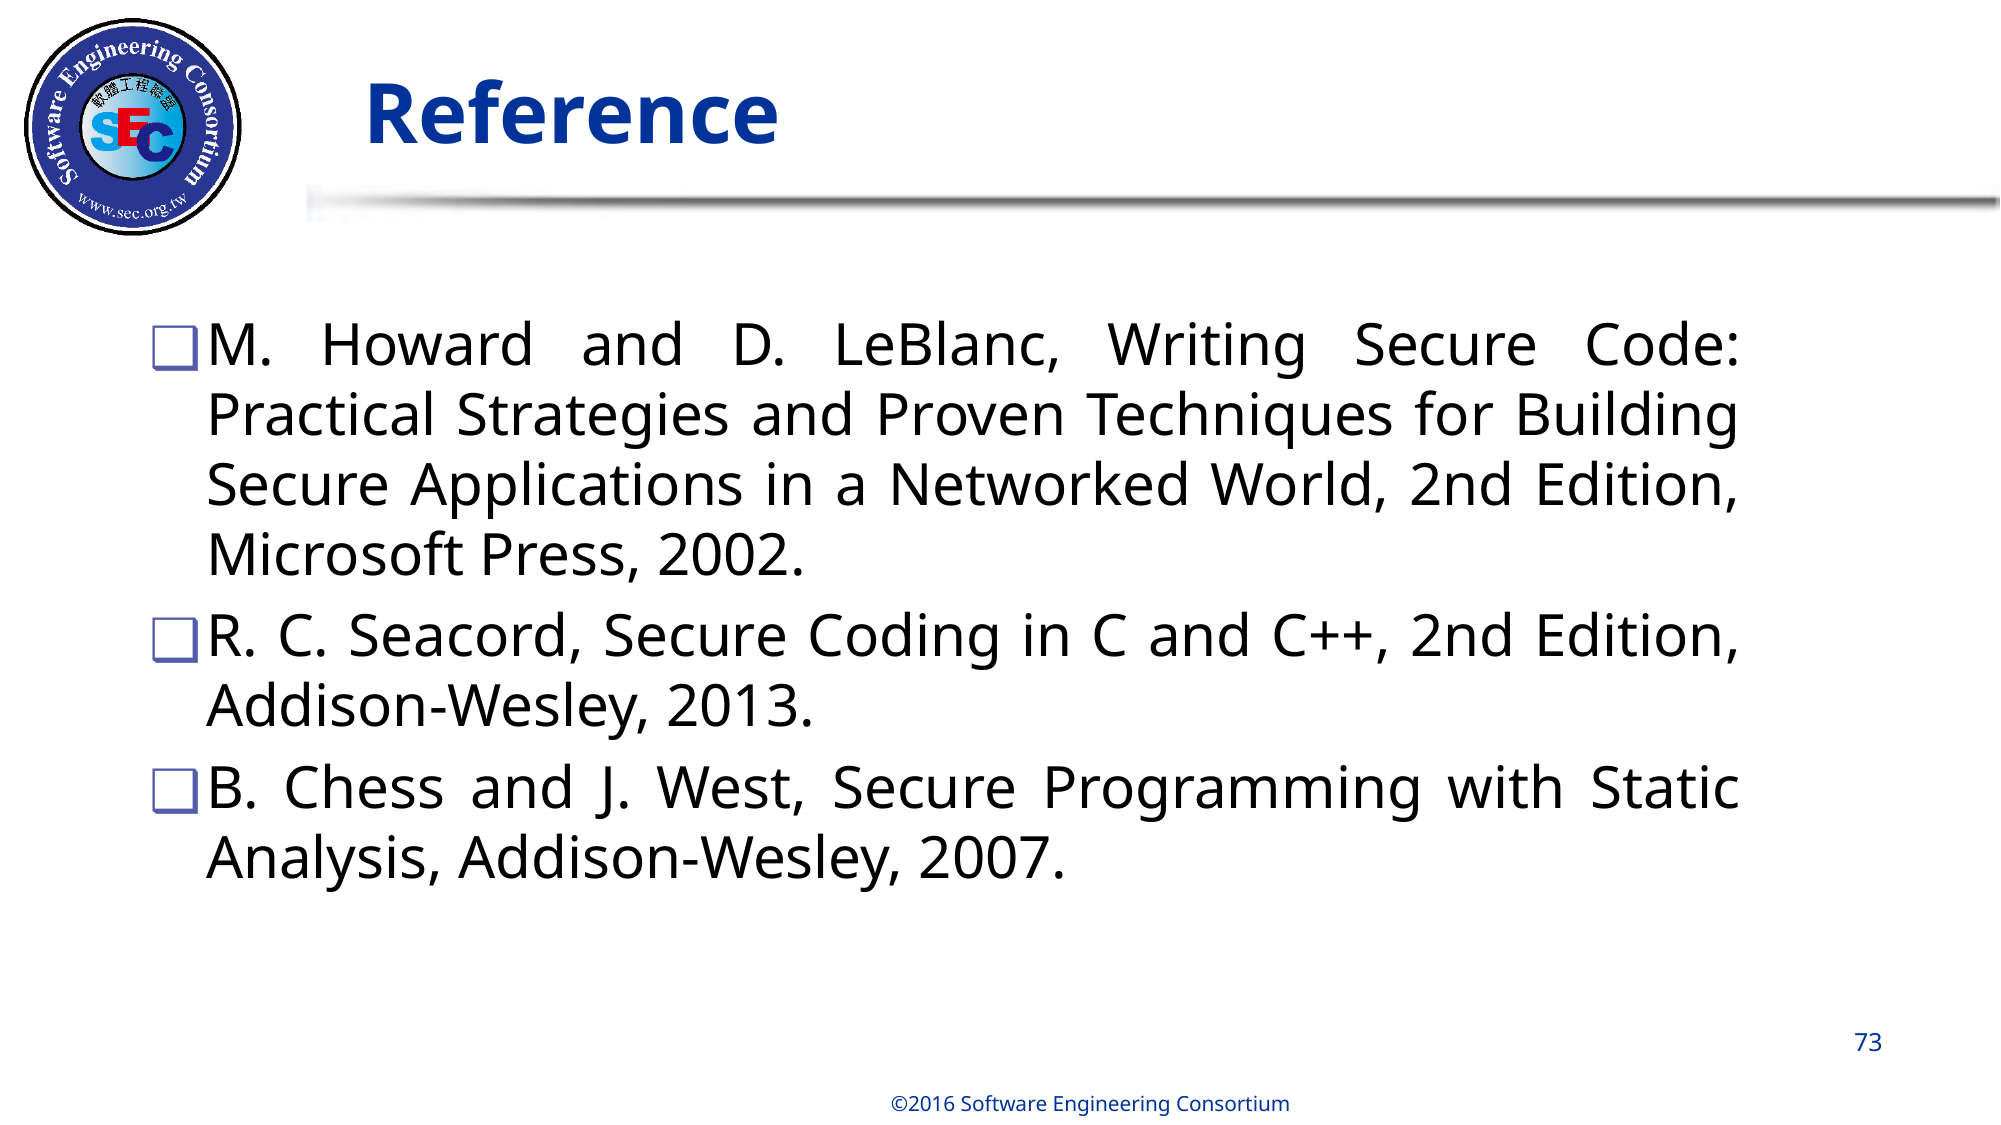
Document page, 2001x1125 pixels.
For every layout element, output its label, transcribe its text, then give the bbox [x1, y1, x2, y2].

list M. Howard and D. LeBlanc, Writing Secure Code: Practical Strategies and Proven Techniques for Building Secure Applications in a Networked World, 2nd Edition, Microsoft Press, 2002. R. C. Seacord, Secure Coding in C and C++, 2nd Edition, Addison-Wesley, 2013. B. Chess and J. West, Secure Programming with Static Analysis, Addison-Wesley, 2007. [134, 299, 1756, 1014]
slide_number ‹#› [1481, 1019, 1898, 1094]
title Reference [348, 42, 2000, 179]
picture [0, 0, 265, 259]
picture [306, 184, 2000, 223]
